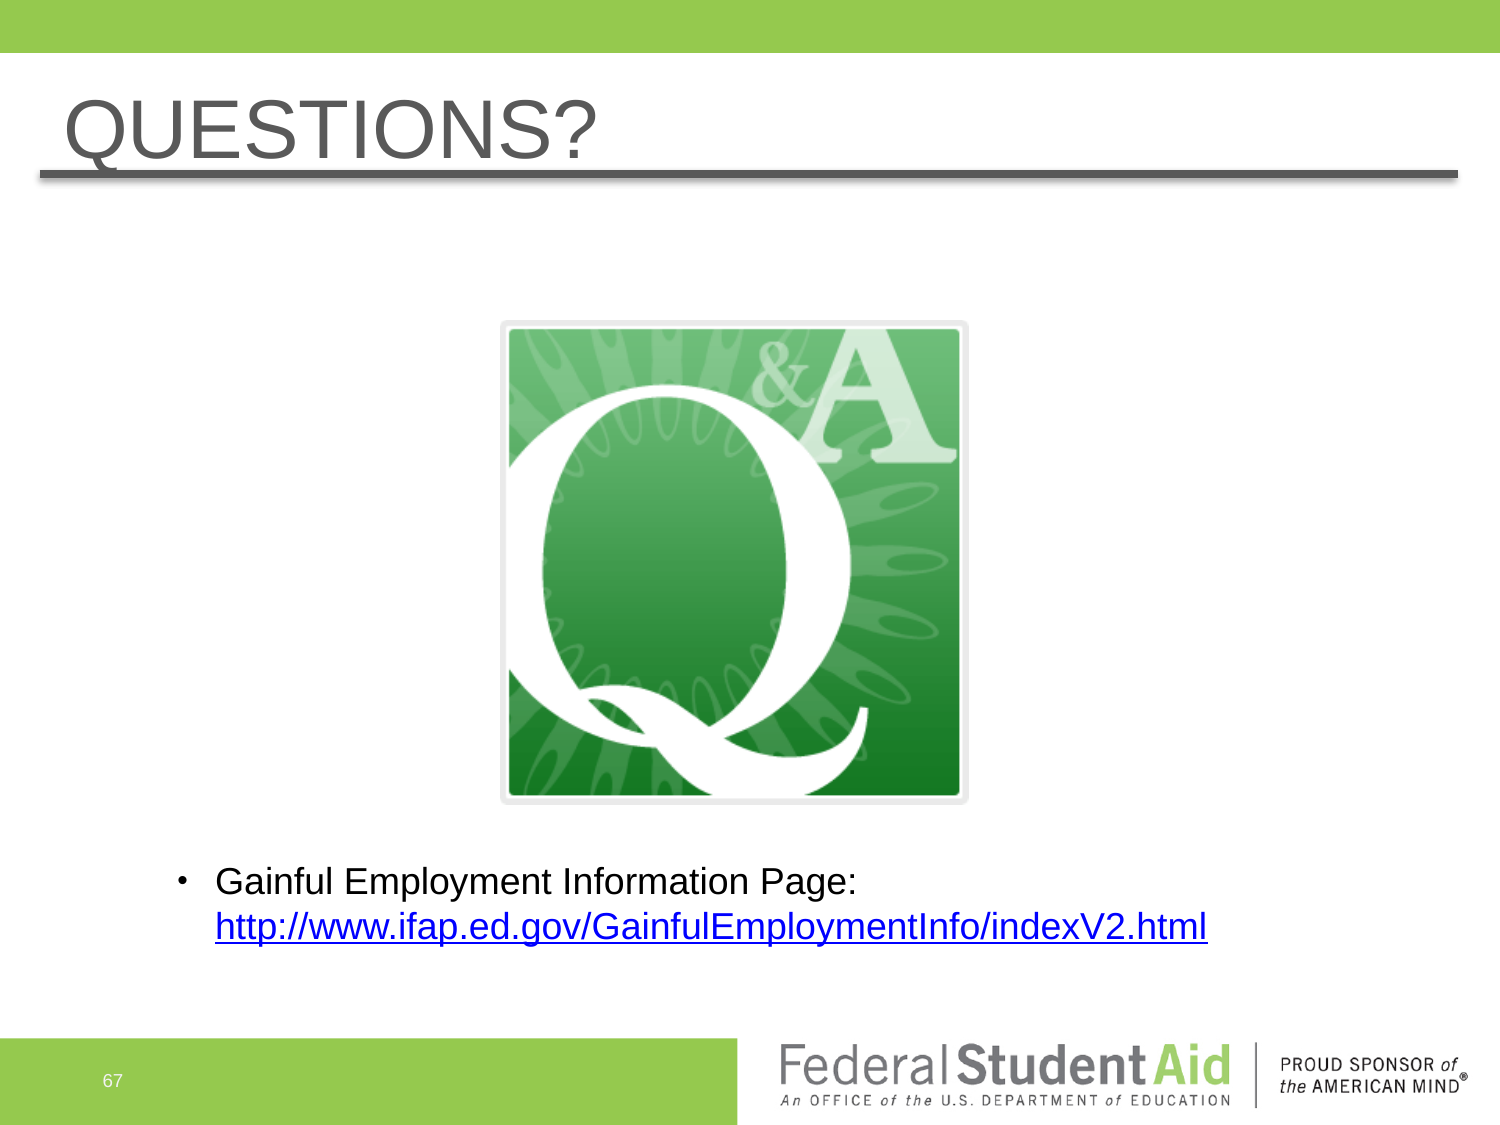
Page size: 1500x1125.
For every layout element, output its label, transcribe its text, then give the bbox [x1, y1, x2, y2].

list [87, 249, 1438, 993]
slide_number 67 [87, 1050, 438, 1110]
picture [499, 319, 969, 805]
text_box Gainful Employment Information Page: http://www.ifap.ed.gov/GainfulEmploymentInfo/indexV2.html [162, 849, 1350, 955]
picture [761, 1018, 1488, 1125]
title QUESTIONS? [48, 67, 1452, 175]
